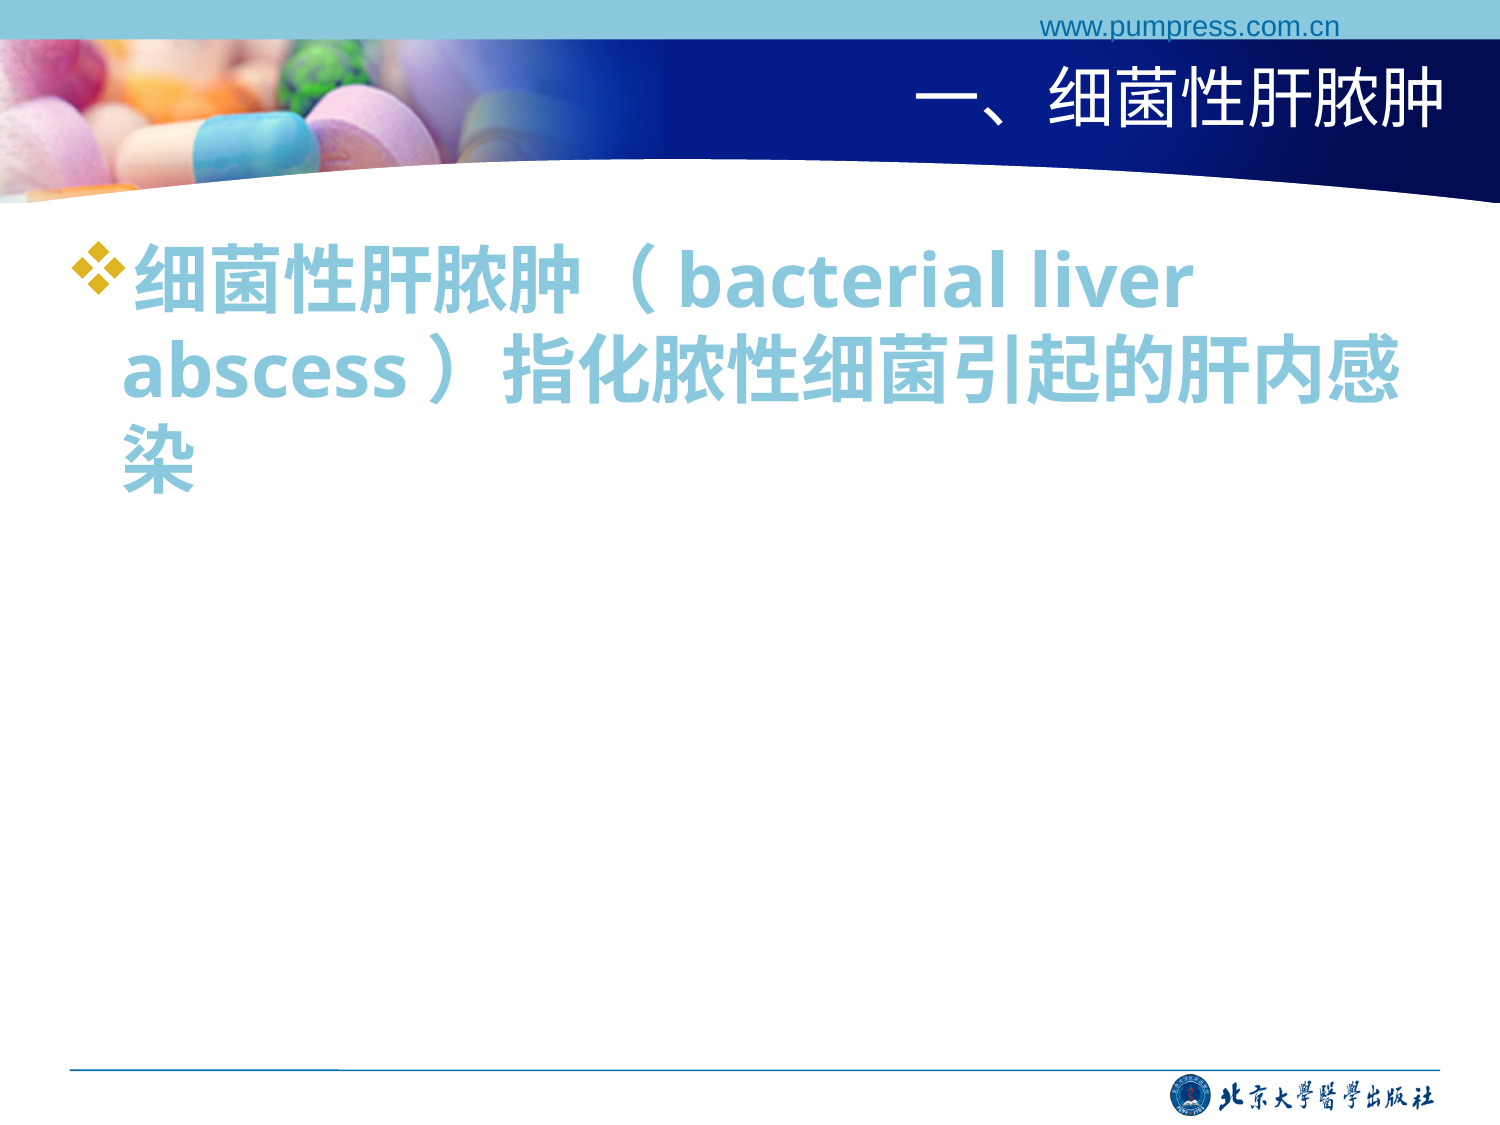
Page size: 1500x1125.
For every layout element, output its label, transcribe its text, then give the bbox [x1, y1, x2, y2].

picture [0, 40, 1500, 203]
list 细菌性肝脓肿（bacterial liver abscess）指化脓性细菌引起的肝内感染 [49, 224, 1463, 1026]
picture [1170, 1074, 1436, 1118]
title 一、细菌性肝脓肿 [137, 49, 1463, 143]
slide_number www.pumpress.com.cn [1025, 0, 1463, 38]
